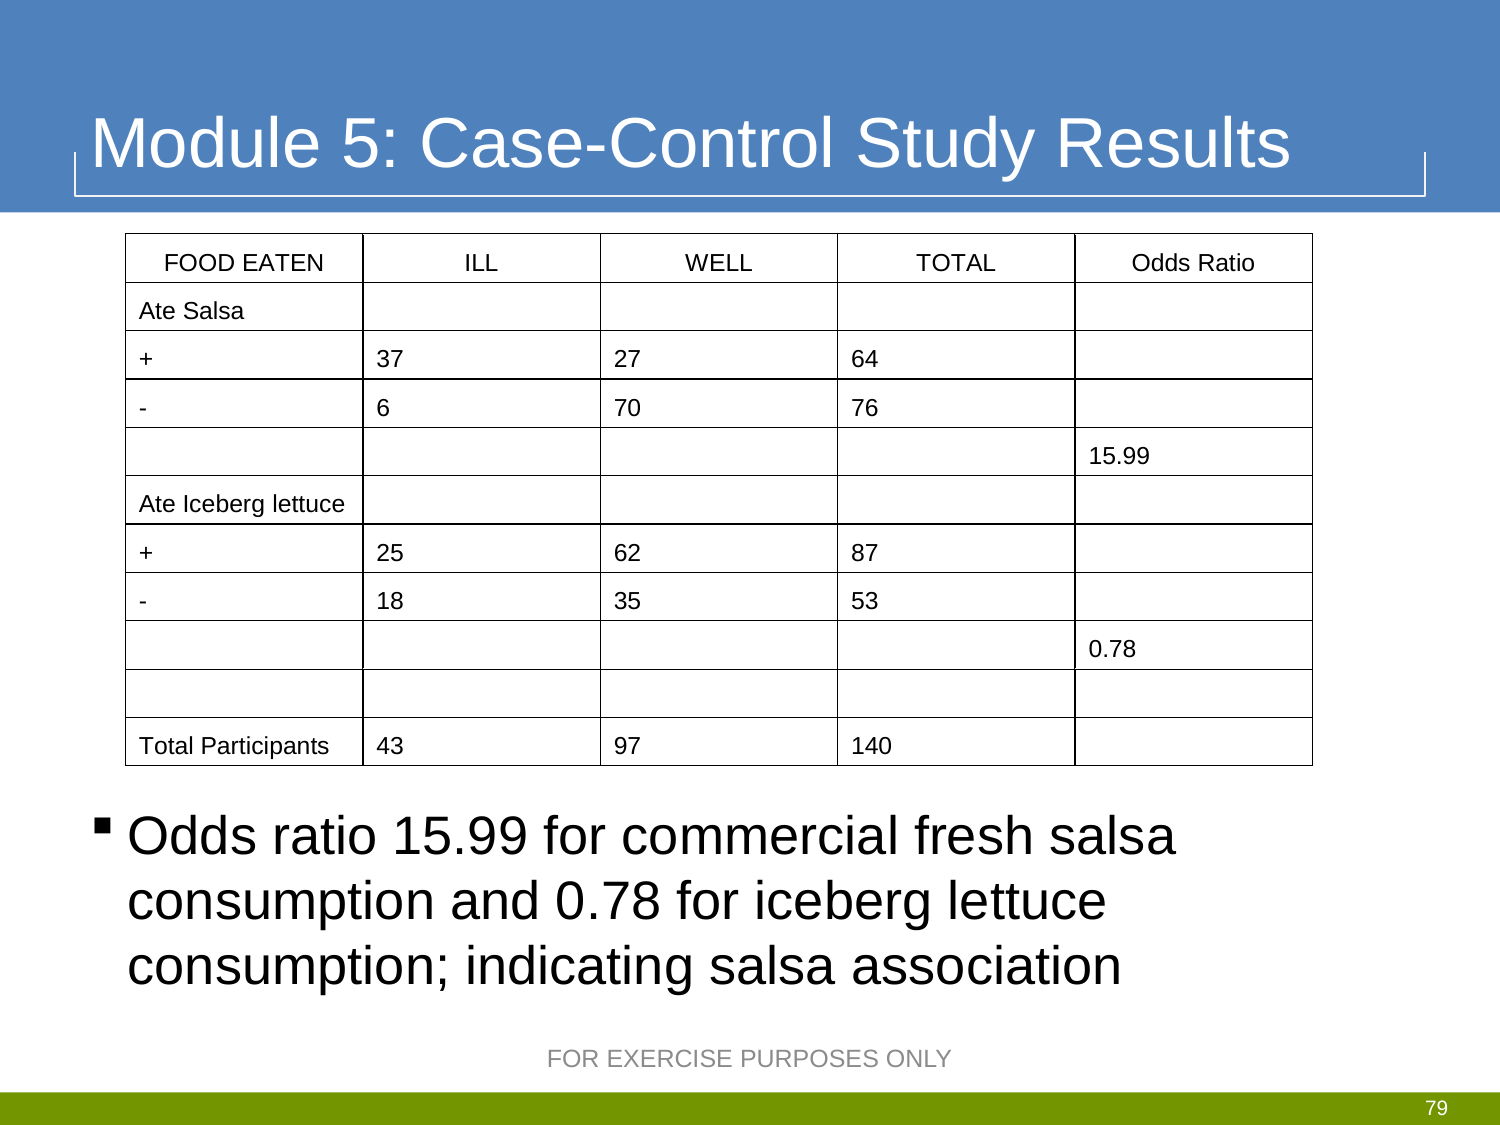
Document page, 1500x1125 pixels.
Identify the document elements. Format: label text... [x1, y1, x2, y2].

footer FOR EXERCISE PURPOSES ONLY [512, 1042, 988, 1103]
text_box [124, 233, 1315, 813]
title Module 5: Case-Control Study Results [74, 44, 1426, 233]
list Odds ratio 15.99 for commercial fresh salsa consumption and 0.78 for iceberg lettuce consumption; indicating salsa association [74, 262, 1426, 1006]
